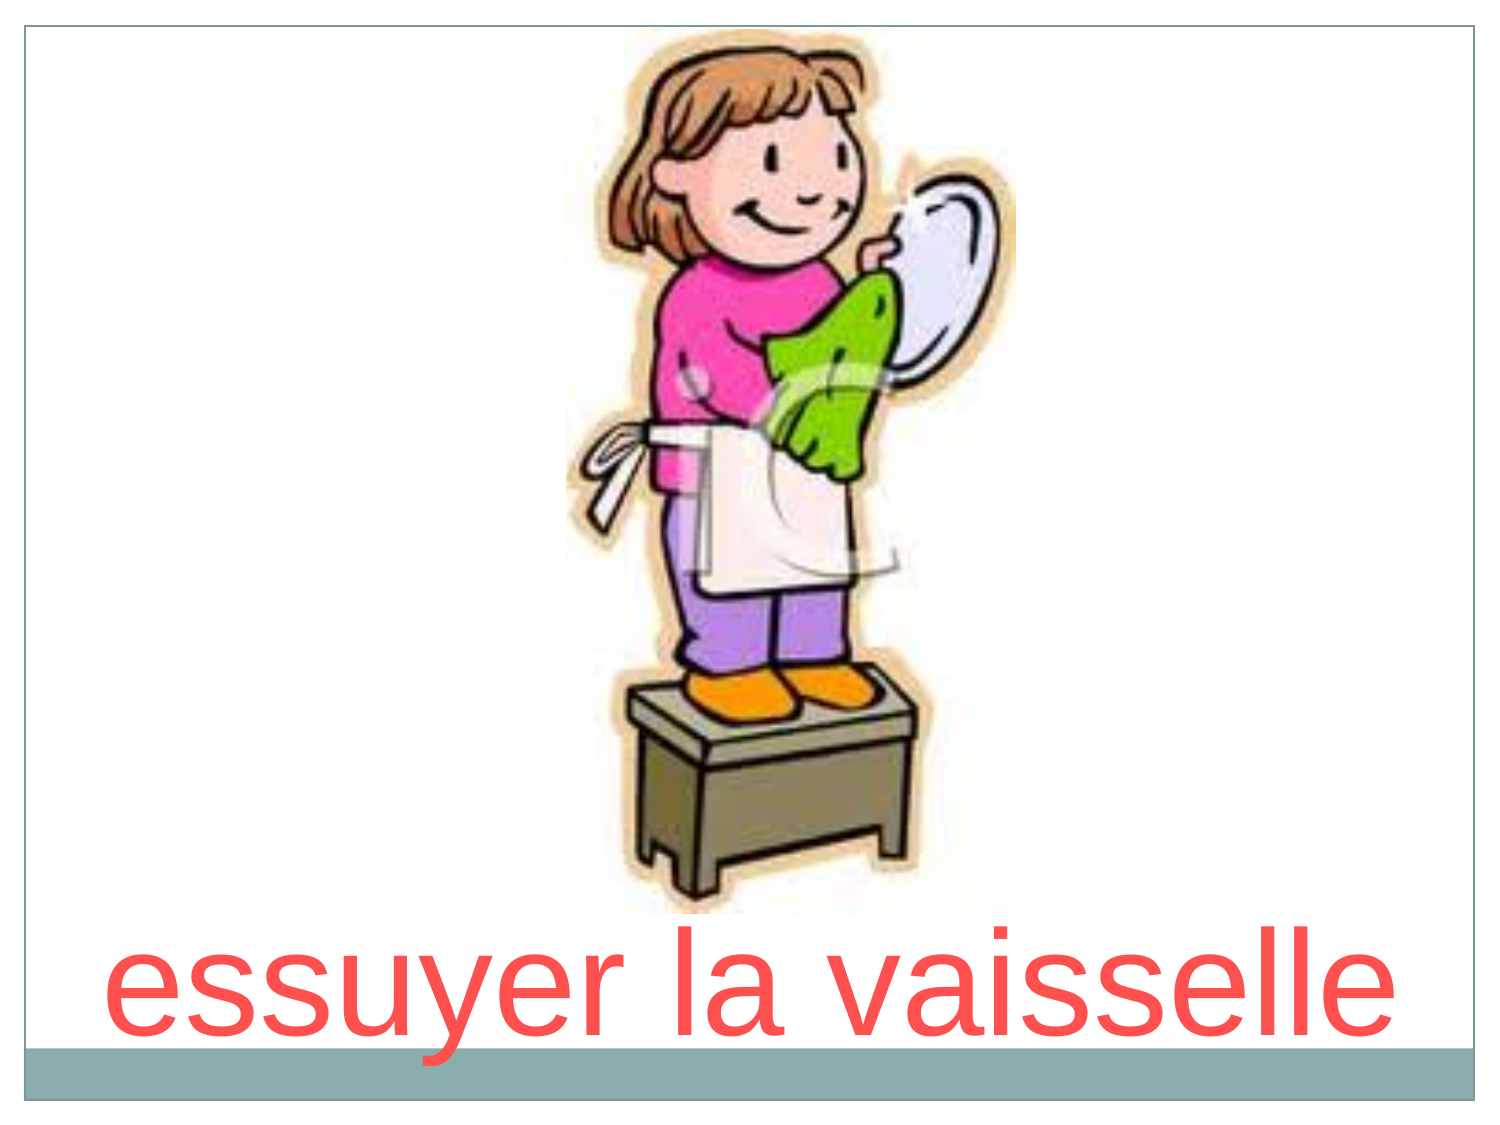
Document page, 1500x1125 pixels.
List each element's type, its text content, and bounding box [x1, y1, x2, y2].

text_box essuyer la vaisselle [26, 878, 1477, 1073]
picture [566, 29, 1017, 915]
